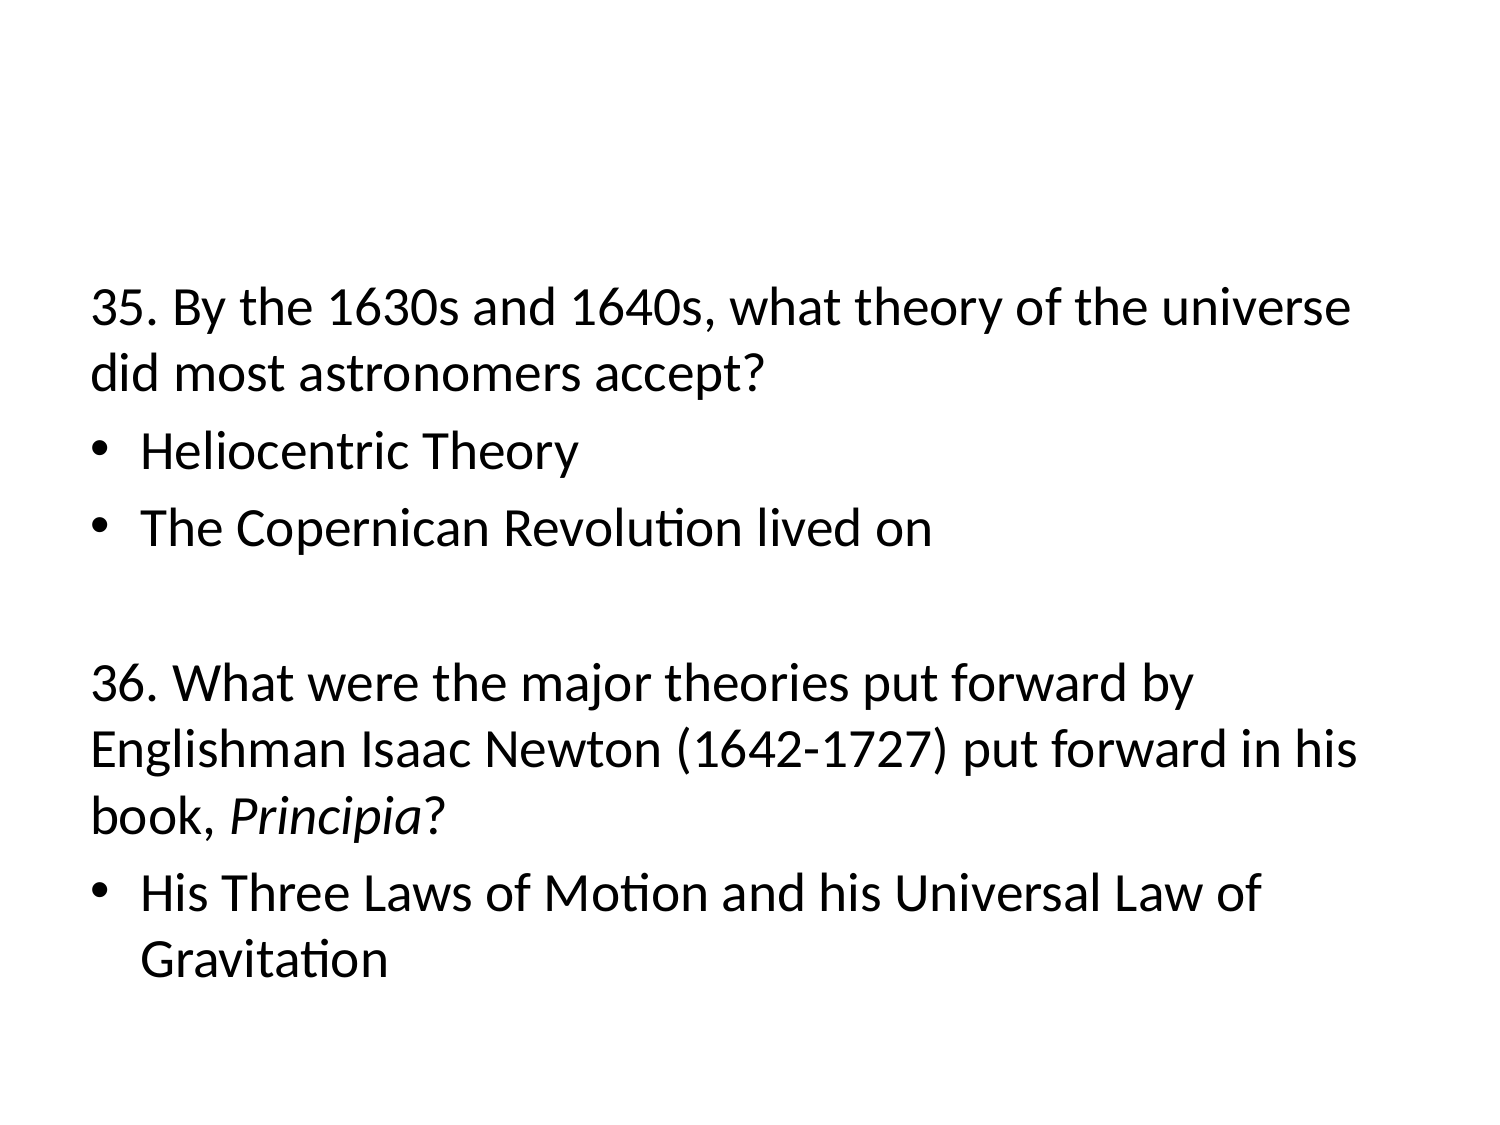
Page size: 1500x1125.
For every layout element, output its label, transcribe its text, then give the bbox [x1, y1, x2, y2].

list 35. By the 1630s and 1640s, what theory of the universe did most astronomers accept? Heliocentric Theory The Copernican Revolution lived on 36. What were the major theories put forward by Englishman Isaac Newton (1642-1727) put forward in his book, Principia? His Three Laws of Motion and his Universal Law of Gravitation [75, 262, 1425, 1005]
